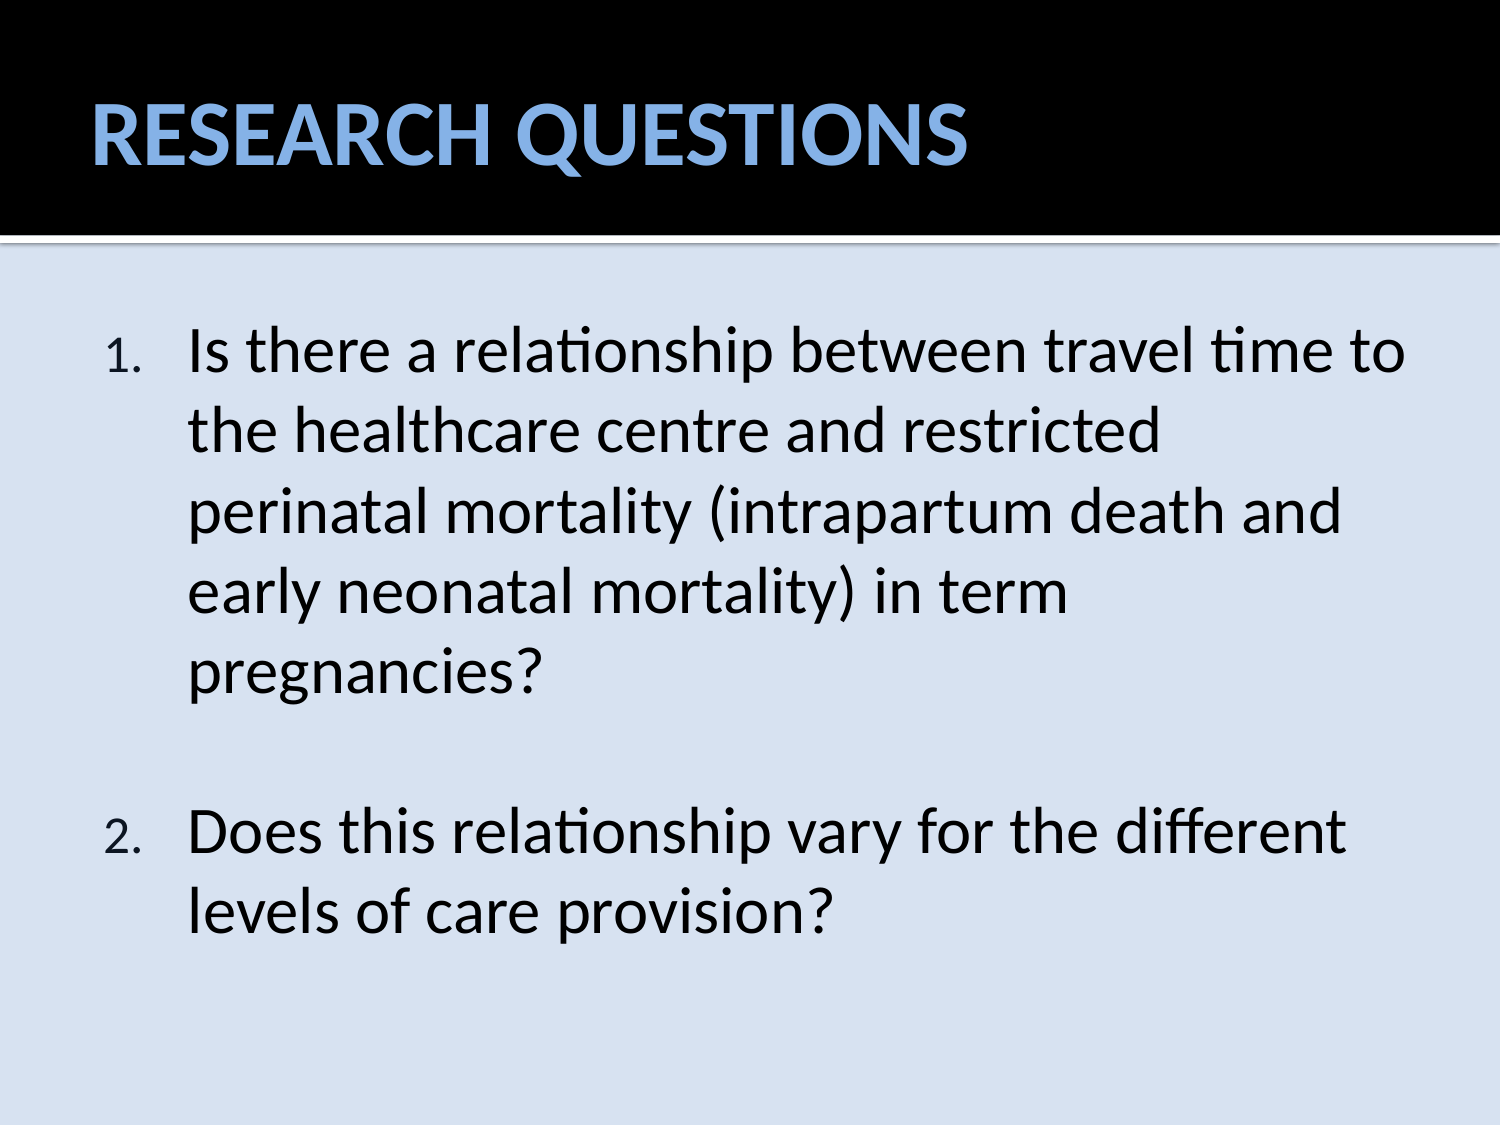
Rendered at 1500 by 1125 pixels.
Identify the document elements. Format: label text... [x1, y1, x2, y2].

title Research Questions [75, 25, 1425, 231]
list Is there a relationship between travel time to the healthcare centre and restricted perinatal mortality (intrapartum death and early neonatal mortality) in term pregnancies? Does this relationship vary for the different levels of care provision? [74, 290, 1426, 1051]
